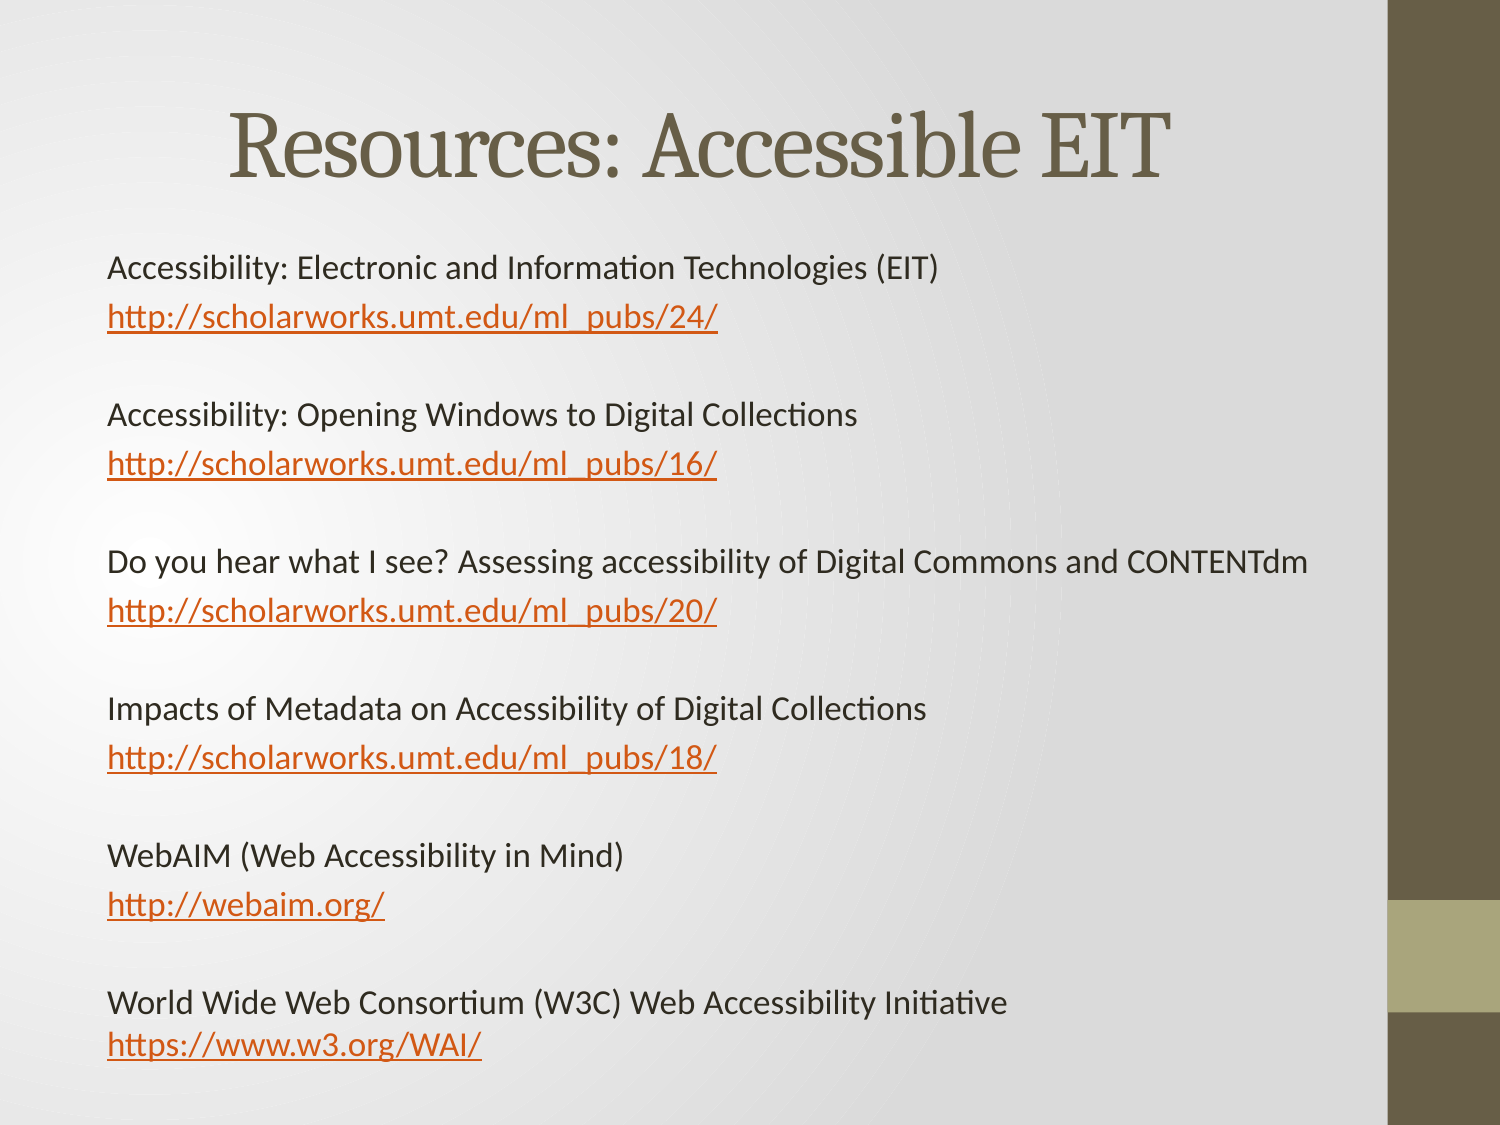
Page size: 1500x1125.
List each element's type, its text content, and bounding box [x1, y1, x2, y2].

list Accessibility: Electronic and Information Technologies (EIT) http://scholarworks.umt.edu/ml_pubs/24/ Accessibility: Opening Windows to Digital Collections http://scholarworks.umt.edu/ml_pubs/16/ Do you hear what I see? Assessing accessibility of Digital Commons and CONTENTdm http://scholarworks.umt.edu/ml_pubs/20/ Impacts of Metadata on Accessibility of Digital Collections http://scholarworks.umt.edu/ml_pubs/18/ WebAIM (Web Accessibility in Mind) http://webaim.org/ World Wide Web Consortium (W3C) Web Accessibility Initiative https://www.w3.org/WAI/ [75, 237, 1325, 1100]
title Resources: Accessible EIT [75, 45, 1325, 233]
